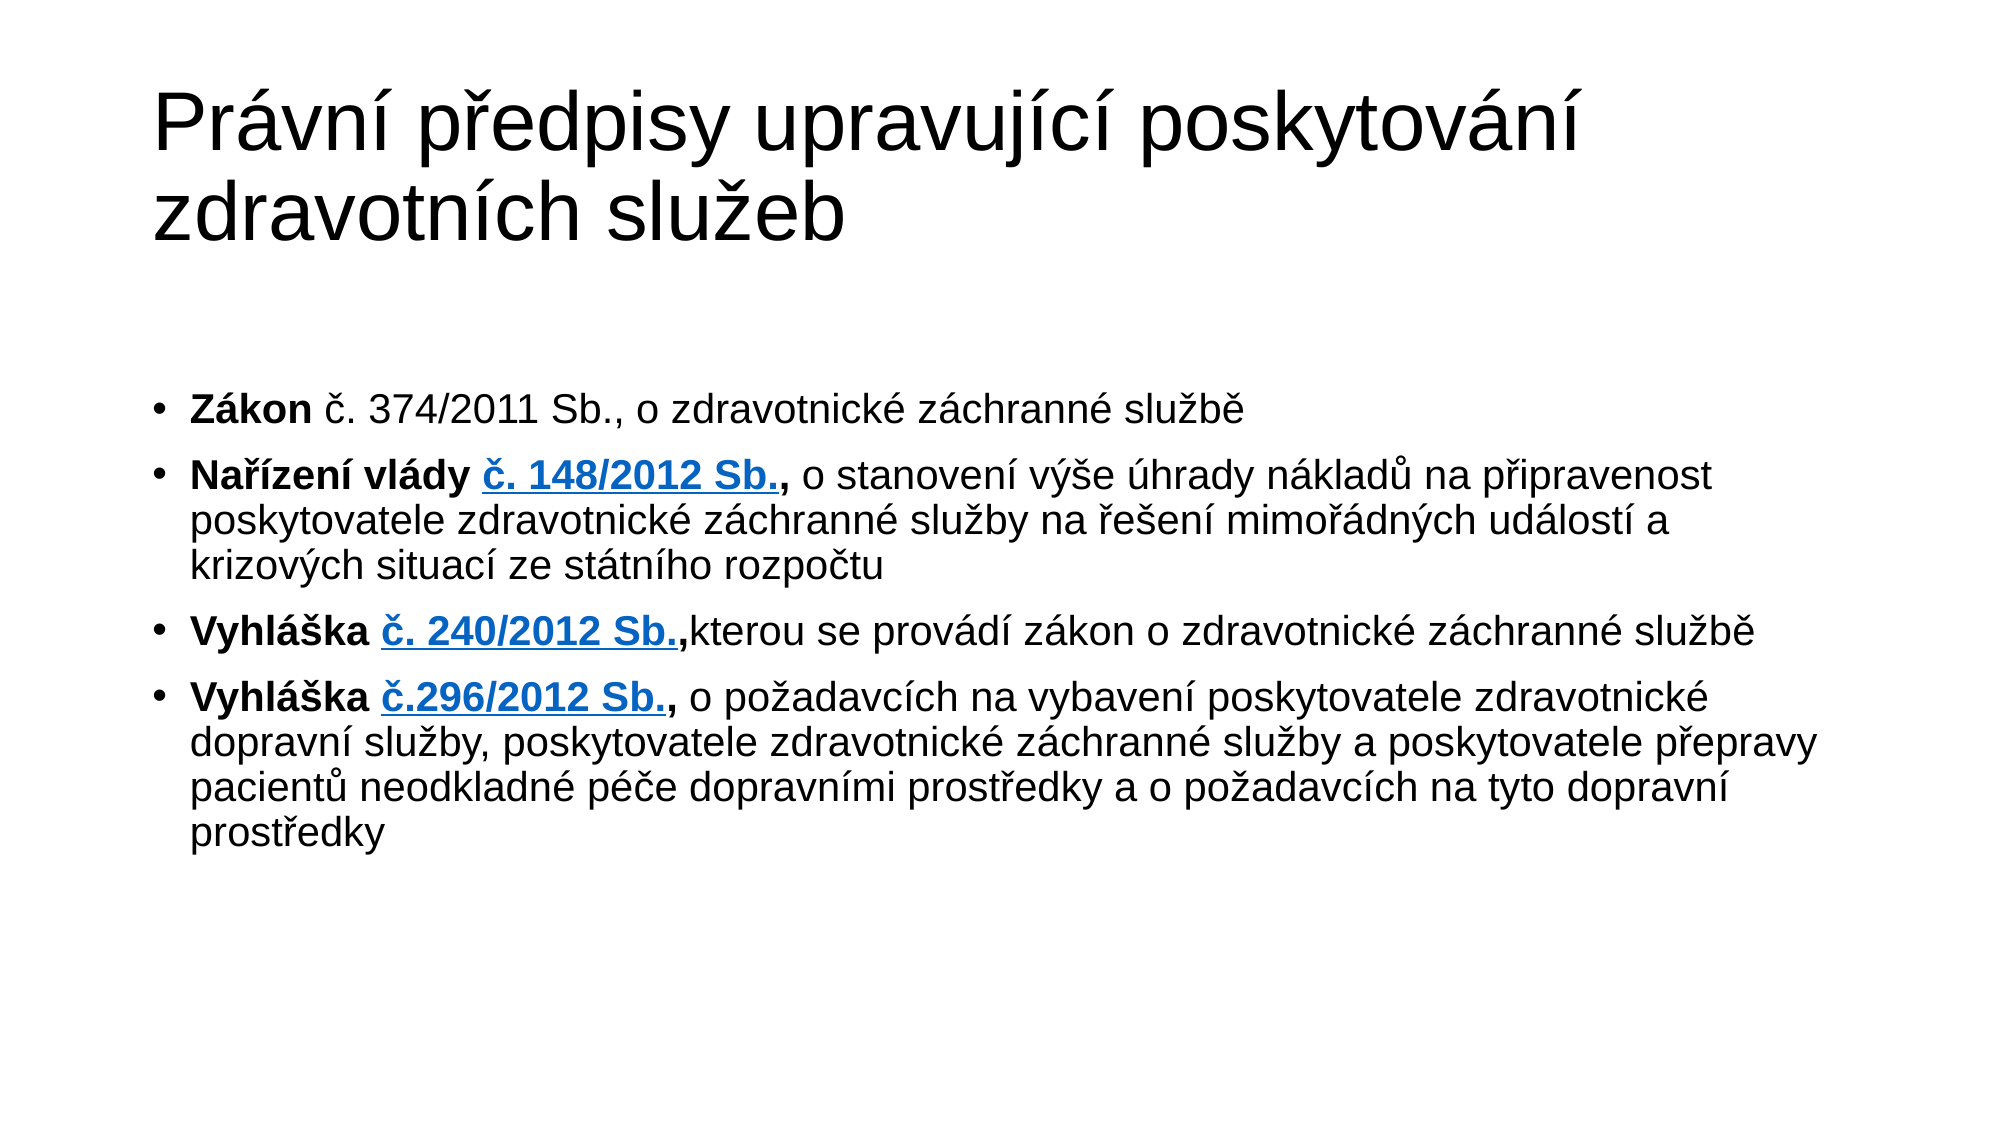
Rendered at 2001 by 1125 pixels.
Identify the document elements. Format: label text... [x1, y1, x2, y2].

title Právní předpisy upravující poskytování zdravotních služeb [137, 59, 1863, 278]
list Zákon č. 374/2011 Sb., o zdravotnické záchranné službě Nařízení vlády č. 148/2012 Sb., o stanovení výše úhrady nákladů na připravenost poskytovatele zdravotnické záchranné služby na řešení mimořádných událostí a krizových situací ze státního rozpočtu Vyhláška č. 240/2012 Sb.,kterou se provádí zákon o zdravotnické záchranné službě Vyhláška č.296/2012 Sb., o požadavcích na vybavení poskytovatele zdravotnické dopravní služby, poskytovatele zdravotnické záchranné služby a poskytovatele přepravy pacientů neodkladné péče dopravními prostředky a o požadavcích na tyto dopravní prostředky [137, 299, 1863, 1014]
